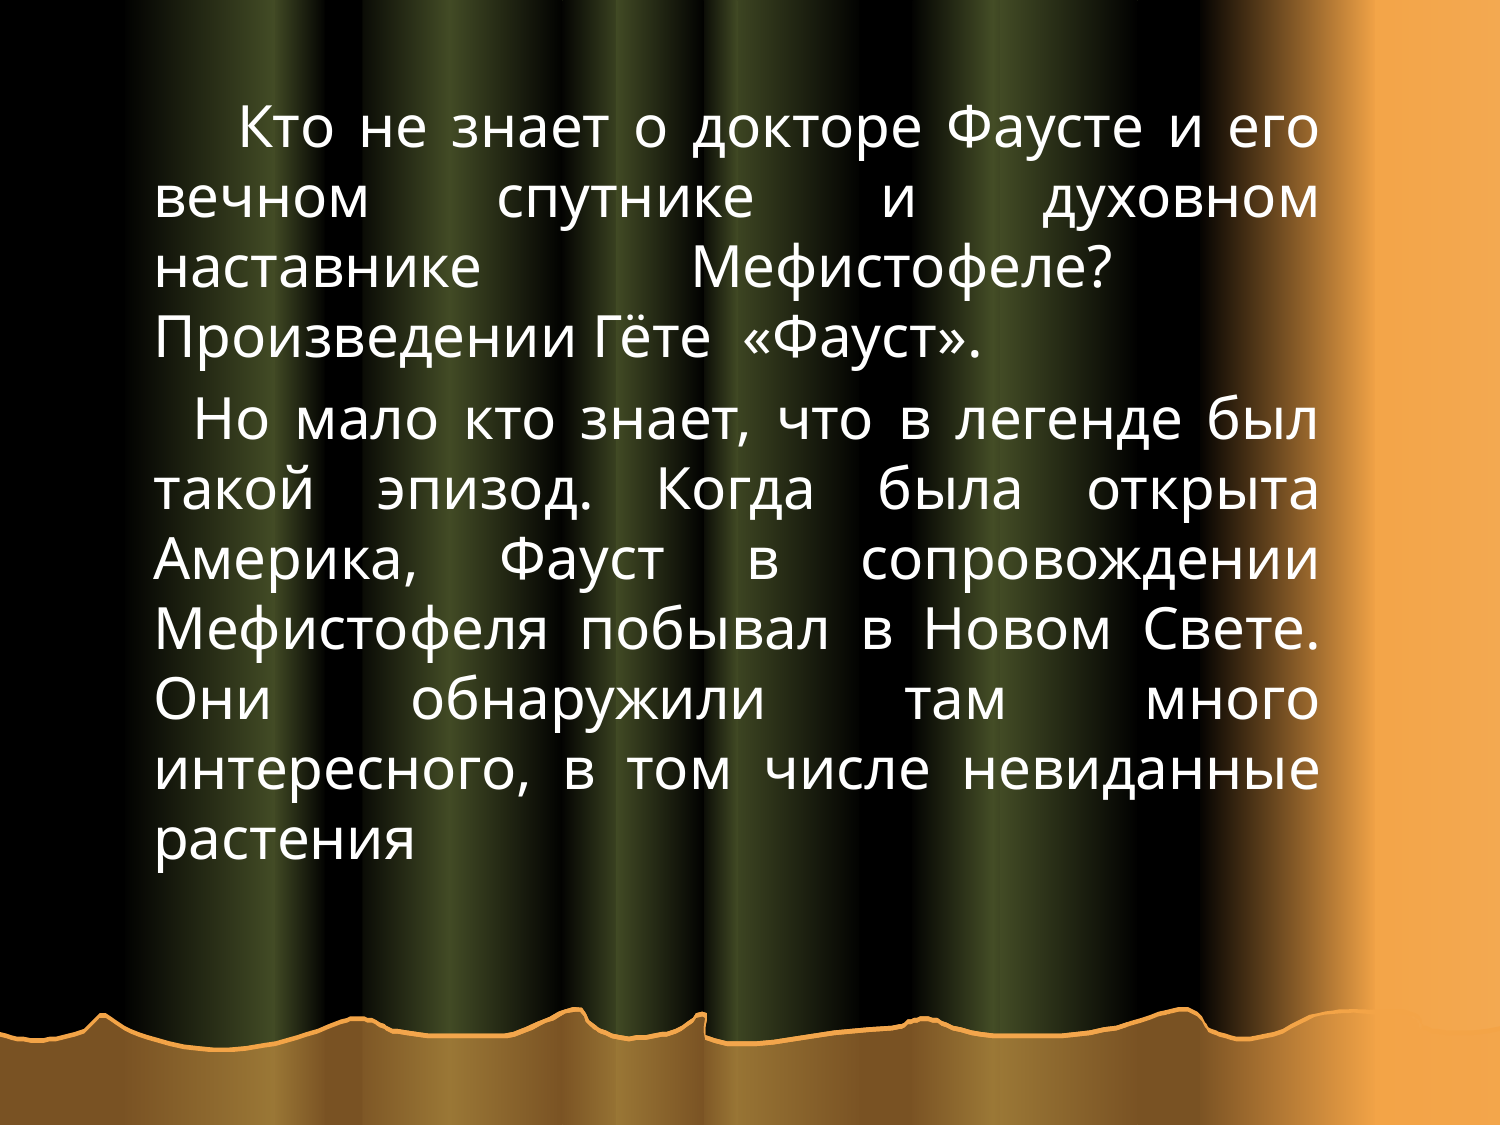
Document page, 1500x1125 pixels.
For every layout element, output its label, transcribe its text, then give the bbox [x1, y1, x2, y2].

list Кто не знает о докторе Фаусте и его вечном спутнике и духовном наставнике Мефистофеле? Произведении Гёте «Фауст». Но мало кто знает, что в легенде был такой эпизод. Когда была открыта Америка, Фауст в сопровождении Мефистофеля побывал в Новом Свете. Они обнаружили там много интересного, в том числе невиданные растения [81, 81, 1337, 1006]
